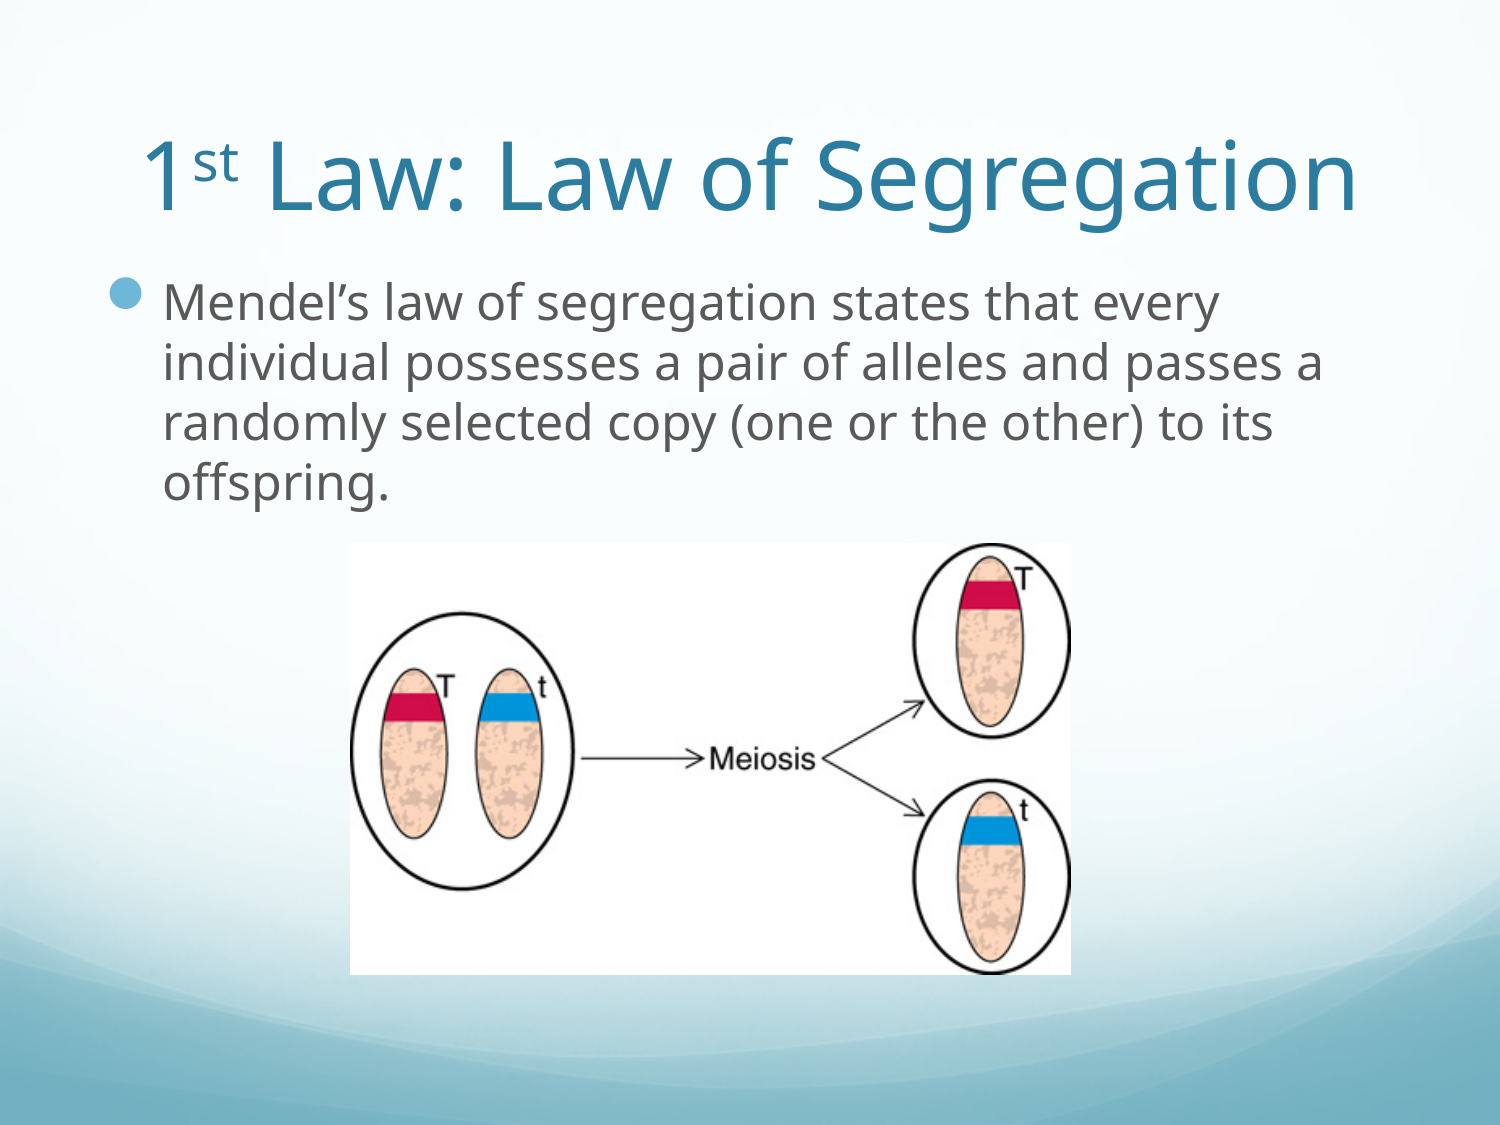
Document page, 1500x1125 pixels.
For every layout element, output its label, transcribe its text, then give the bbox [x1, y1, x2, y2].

list Mendel’s law of segregation states that every individual possesses a pair of alleles and passes a randomly selected copy (one or the other) to its offspring. [90, 262, 1410, 975]
picture [349, 542, 1071, 976]
title 1st Law: Law of Segregation [90, 17, 1410, 237]
